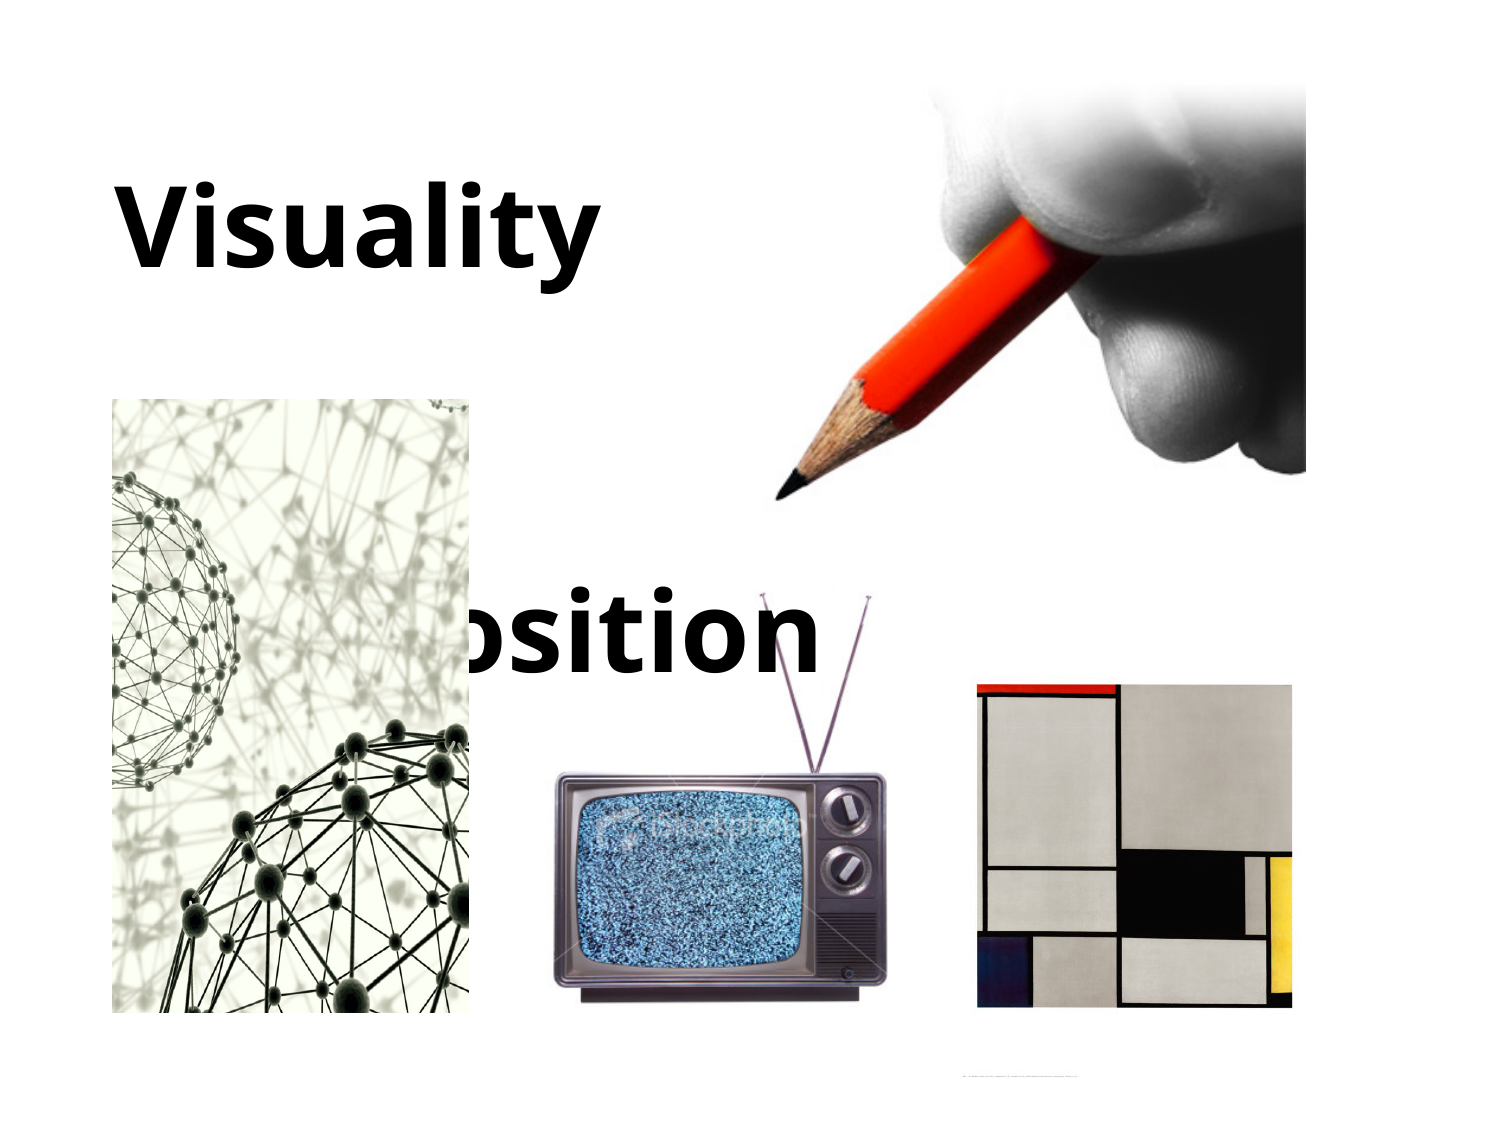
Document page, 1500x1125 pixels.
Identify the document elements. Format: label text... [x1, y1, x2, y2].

picture [112, 399, 469, 1013]
picture [962, 637, 1308, 1079]
title Visuality and Composition [99, 275, 1375, 575]
picture [537, 562, 903, 1013]
picture [762, 62, 1307, 513]
